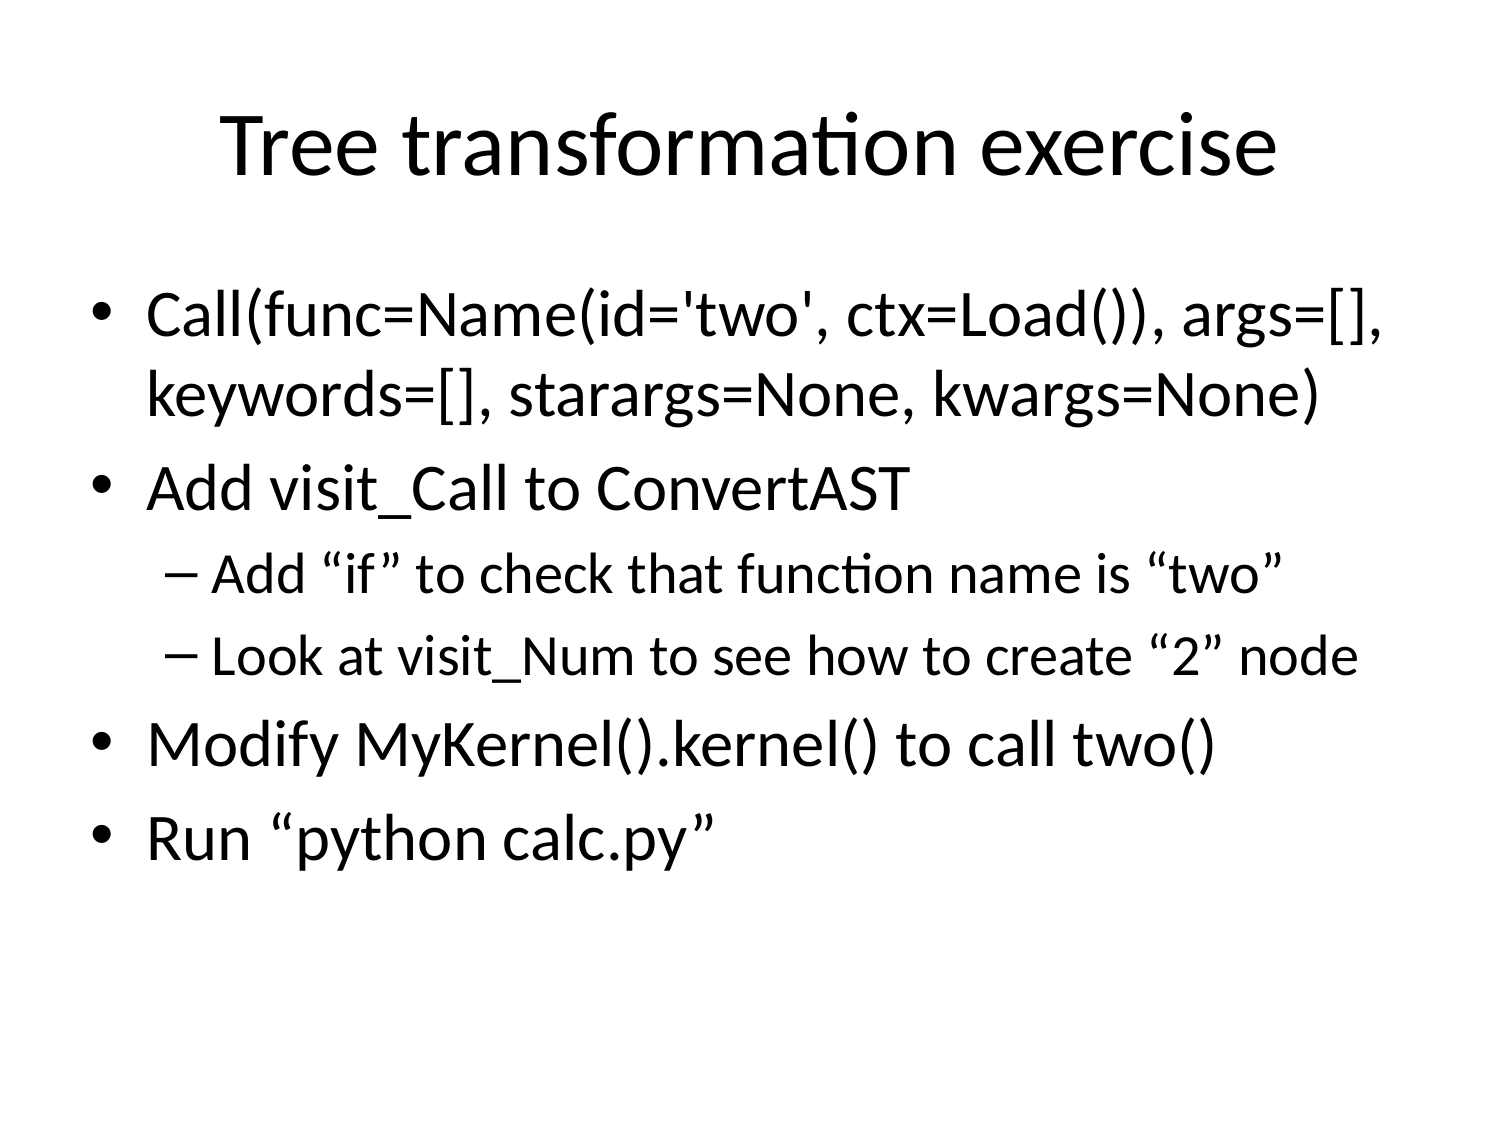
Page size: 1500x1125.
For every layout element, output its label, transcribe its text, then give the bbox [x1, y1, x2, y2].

list Call(func=Name(id='two', ctx=Load()), args=[], keywords=[], starargs=None, kwargs=None) Add visit_Call to ConvertAST Add “if” to check that function name is “two” Look at visit_Num to see how to create “2” node Modify MyKernel().kernel() to call two() Run “python calc.py” [75, 262, 1425, 1005]
title Tree transformation exercise [75, 45, 1425, 233]
